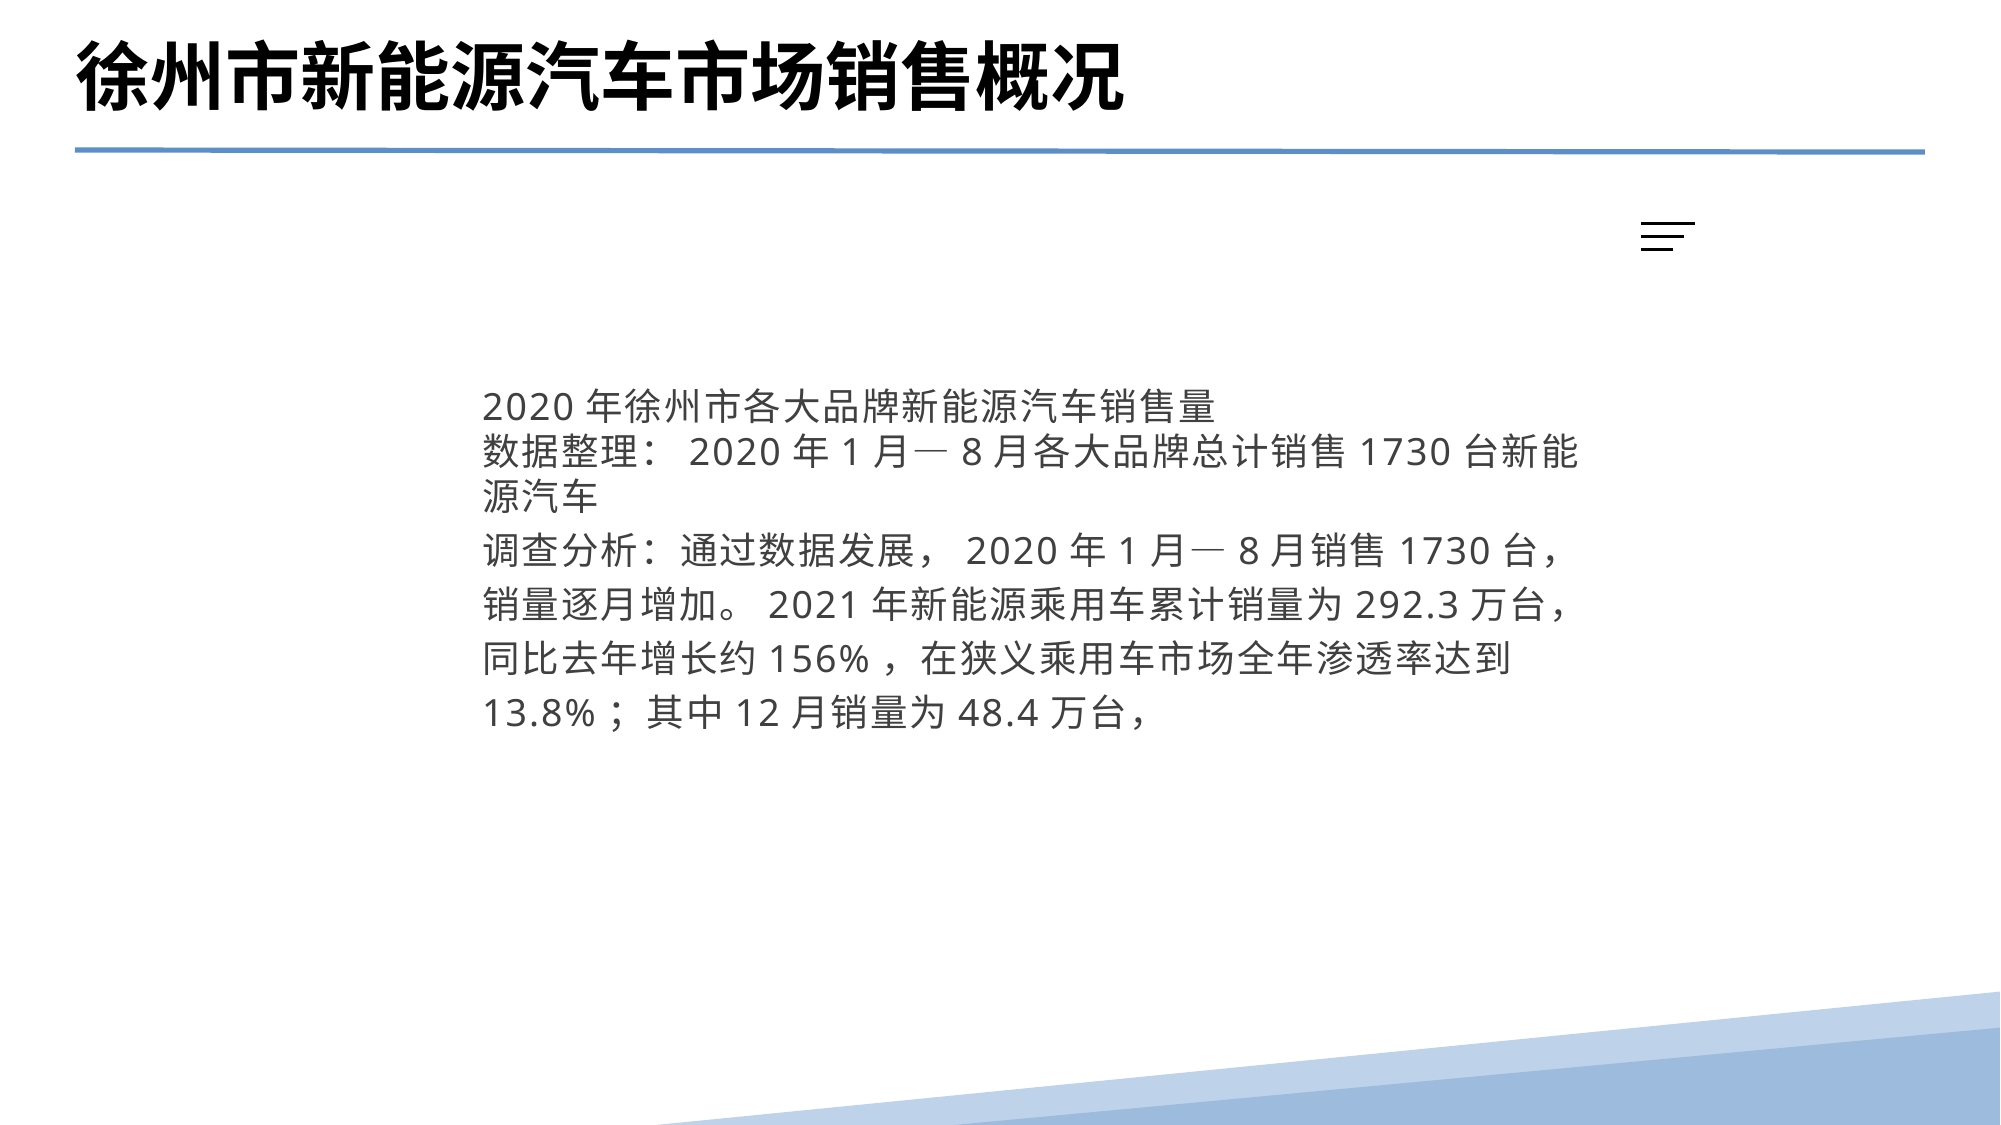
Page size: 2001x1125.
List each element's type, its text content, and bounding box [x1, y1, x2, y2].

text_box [656, 991, 2000, 1125]
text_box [74, 149, 1925, 153]
text_box 2020年徐州市各大品牌新能源汽车销售量 数据整理：2020年1月—8月各大品牌总计销售1730台新能源汽车 调查分析：通过数据发展，2020年1月—8月销售1730台，销量逐月增加。2021年新能源乘用车累计销量为292.3万台，同比去年增长约156%，在狭义乘用车市场全年渗透率达到13.8%；其中12月销量为48.4万台， [471, 291, 1610, 826]
text_box 徐州市新能源汽车市场销售概况 [75, 24, 1925, 125]
